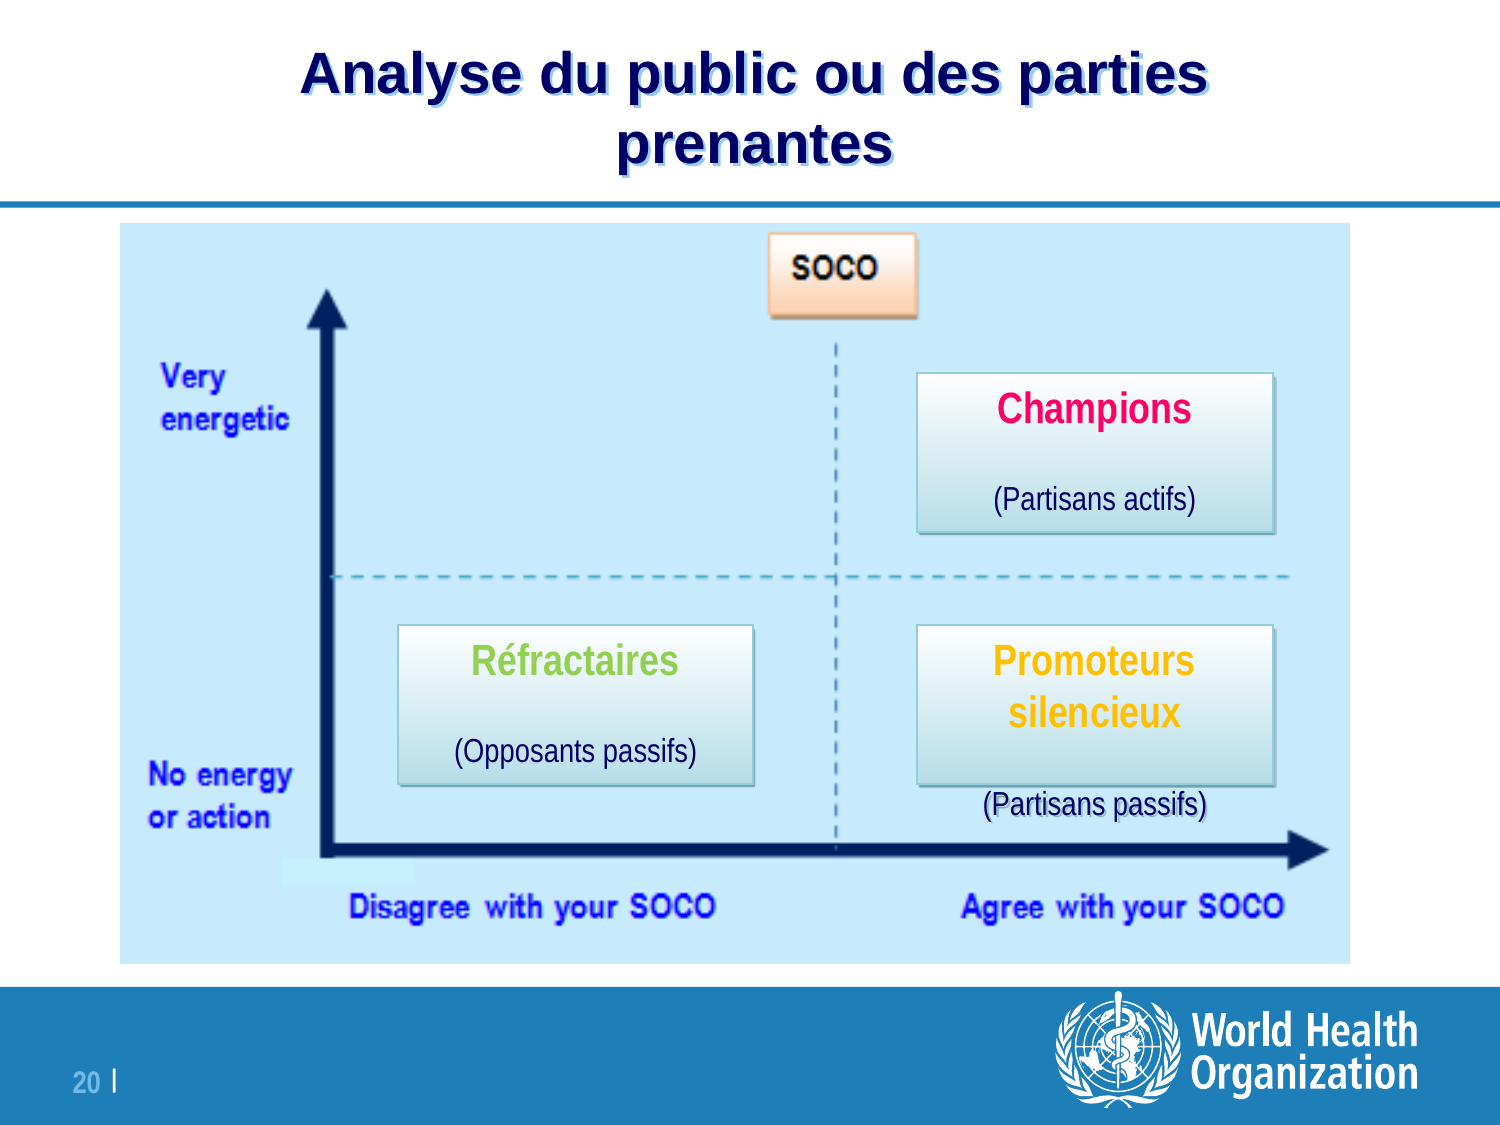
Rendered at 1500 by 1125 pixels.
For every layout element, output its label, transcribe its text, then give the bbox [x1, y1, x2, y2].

title Analyse du public ou des parties prenantes [227, 63, 1283, 147]
picture [120, 223, 1350, 964]
